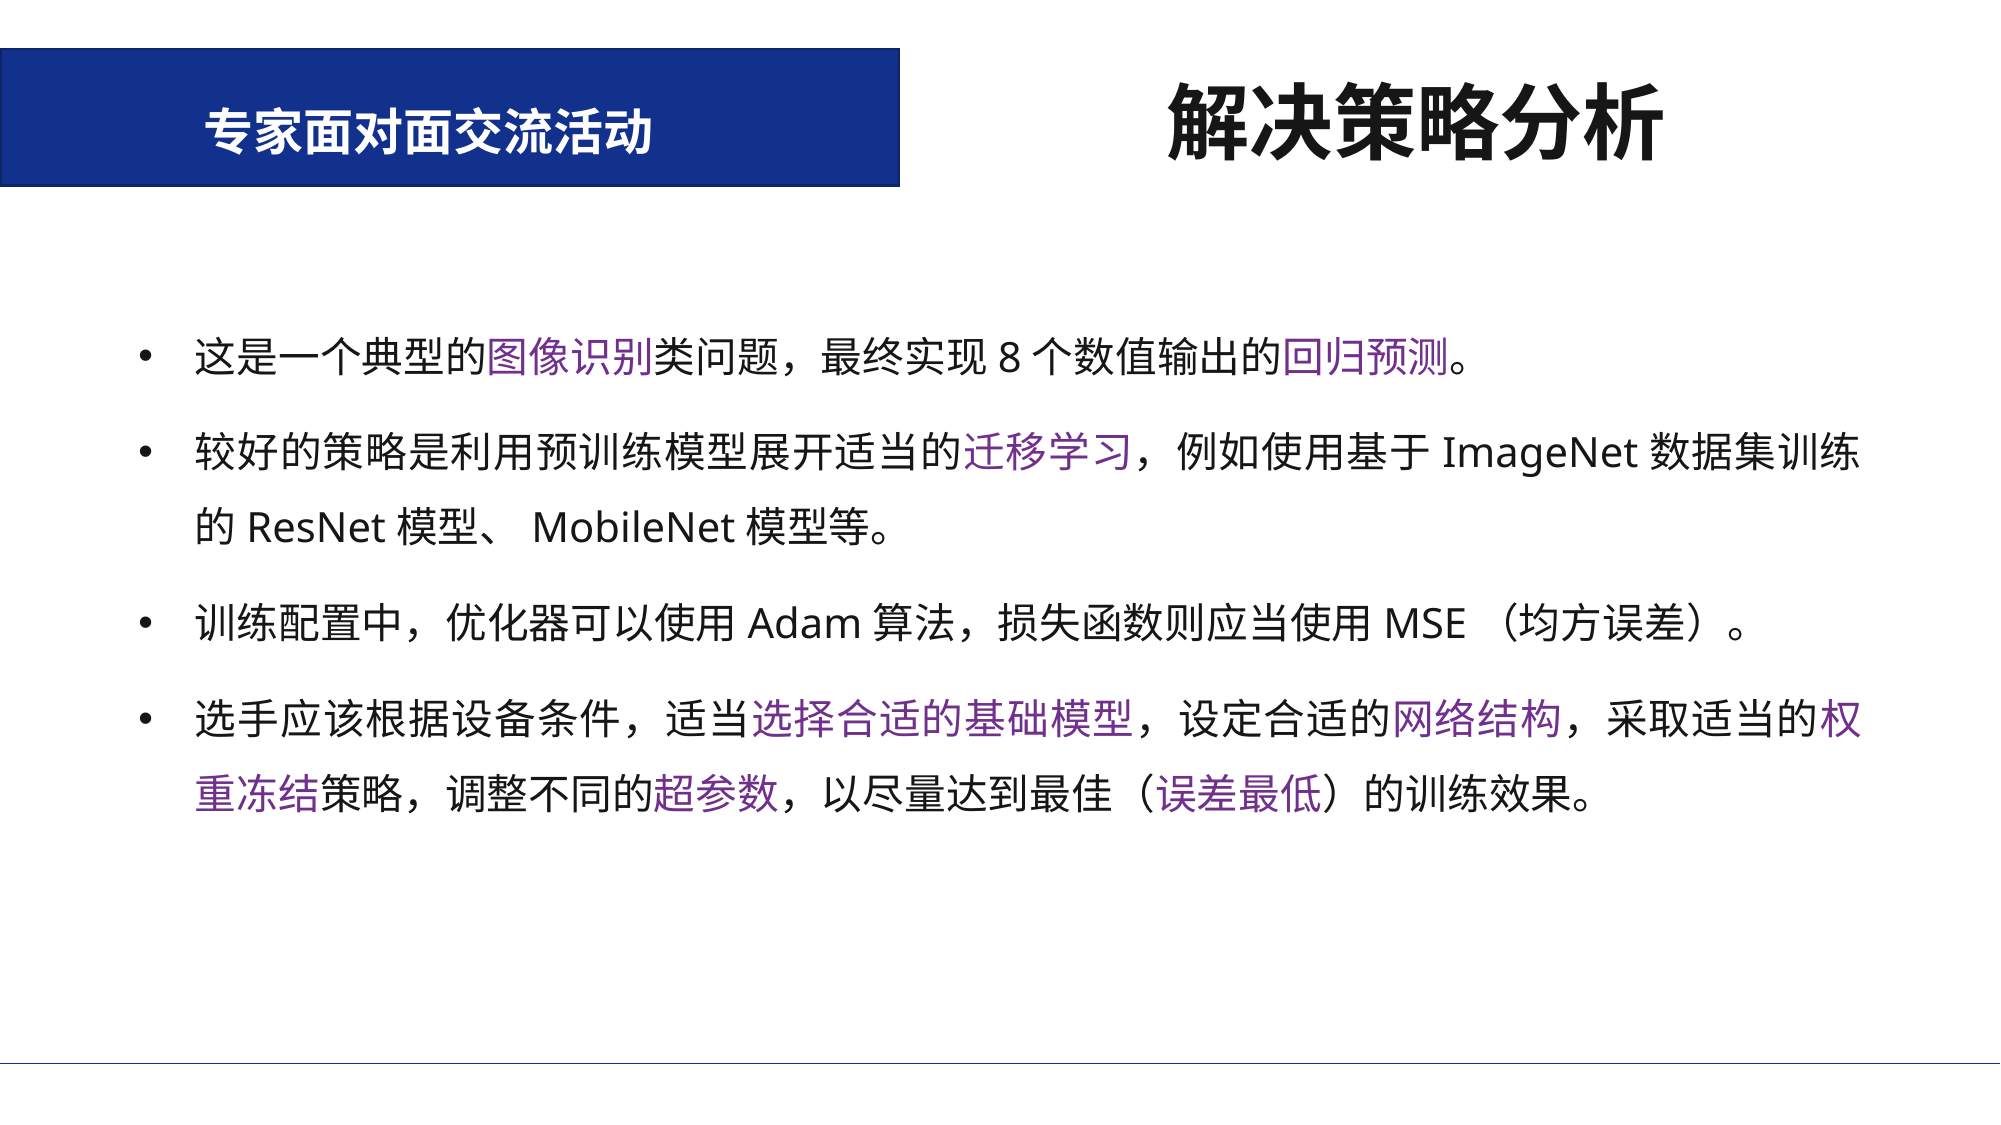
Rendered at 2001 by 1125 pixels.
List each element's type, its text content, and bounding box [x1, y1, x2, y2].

text_box 专家面对面交流活动 [188, 80, 884, 168]
text_box 解决策略分析 [915, 63, 1917, 178]
text_box [0, 48, 900, 187]
text_box 这是一个典型的图像识别类问题，最终实现8个数值输出的回归预测。 较好的策略是利用预训练模型展开适当的迁移学习，例如使用基于ImageNet数据集训练的ResNet模型、MobileNet模型等。 训练配置中，优化器可以使用Adam算法，损失函数则应当使用MSE（均方误差）。 选手应该根据设备条件，适当选择合适的基础模型，设定合适的网络结构，采取适当的权重冻结策略，调整不同的超参数，以尽量达到最佳（误差最低）的训练效果。 [123, 297, 1877, 860]
